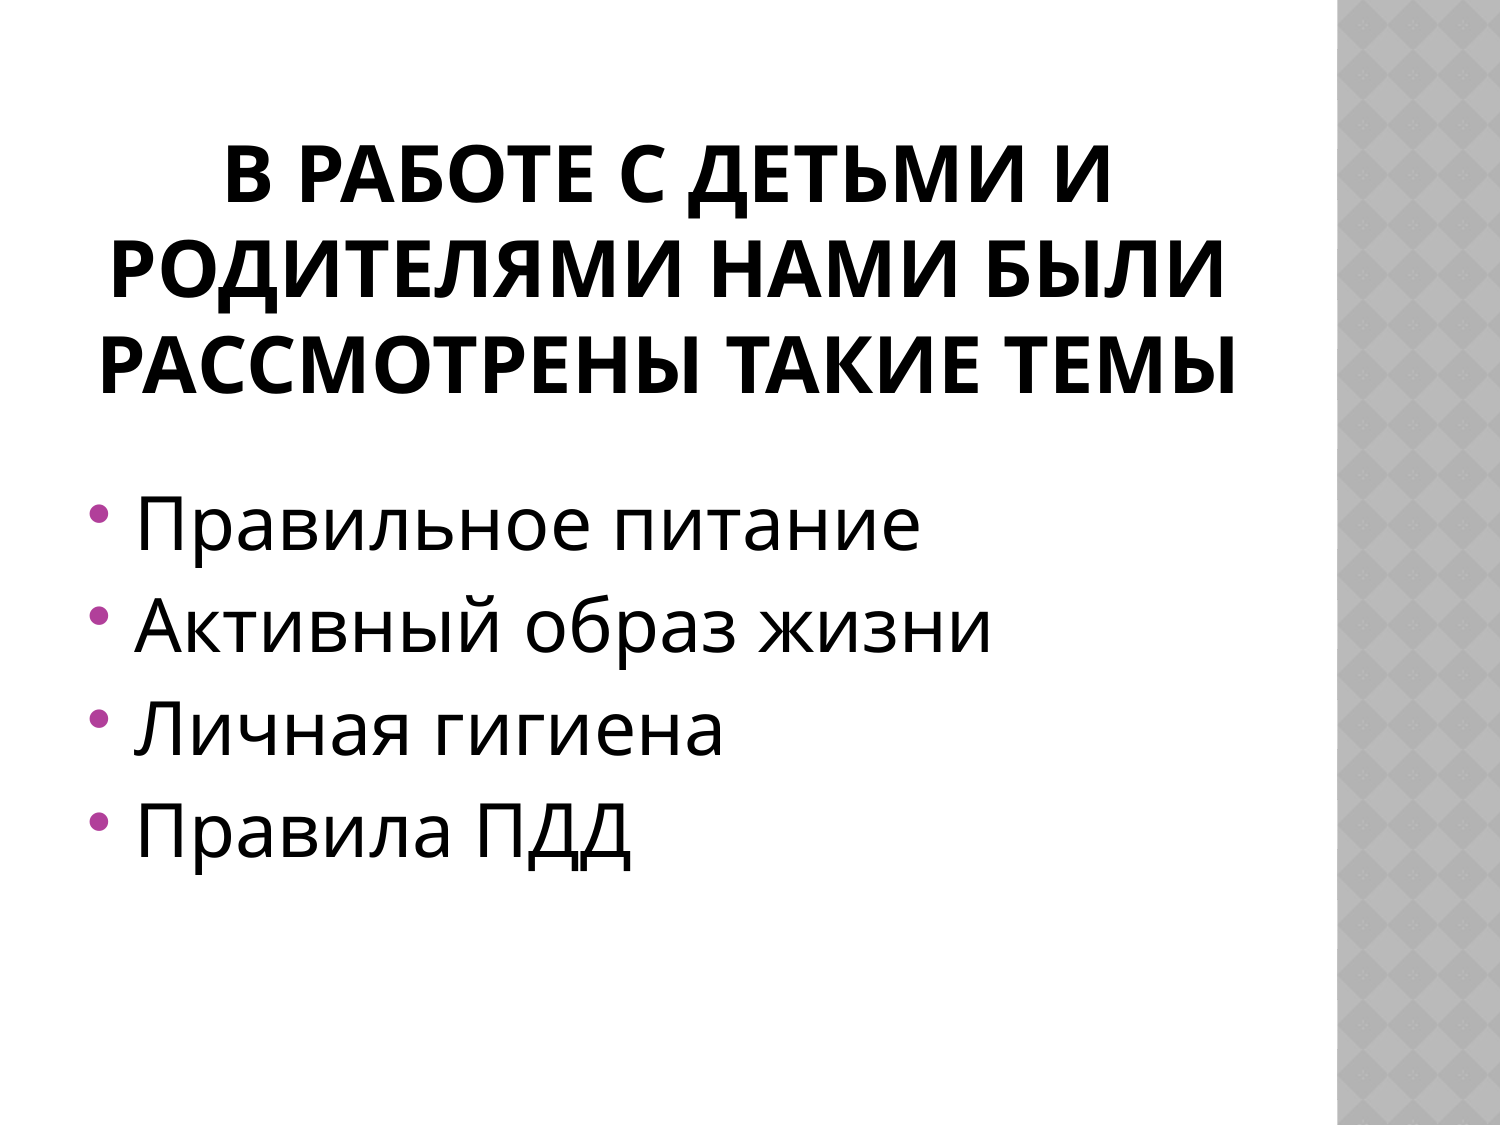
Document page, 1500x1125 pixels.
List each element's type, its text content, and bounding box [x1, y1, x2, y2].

list Правильное питание Активный образ жизни Личная гигиена Правила ПДД [75, 468, 1263, 1059]
title В работе с детьми и родителями нами были рассмотрены такие темы [75, 52, 1263, 409]
